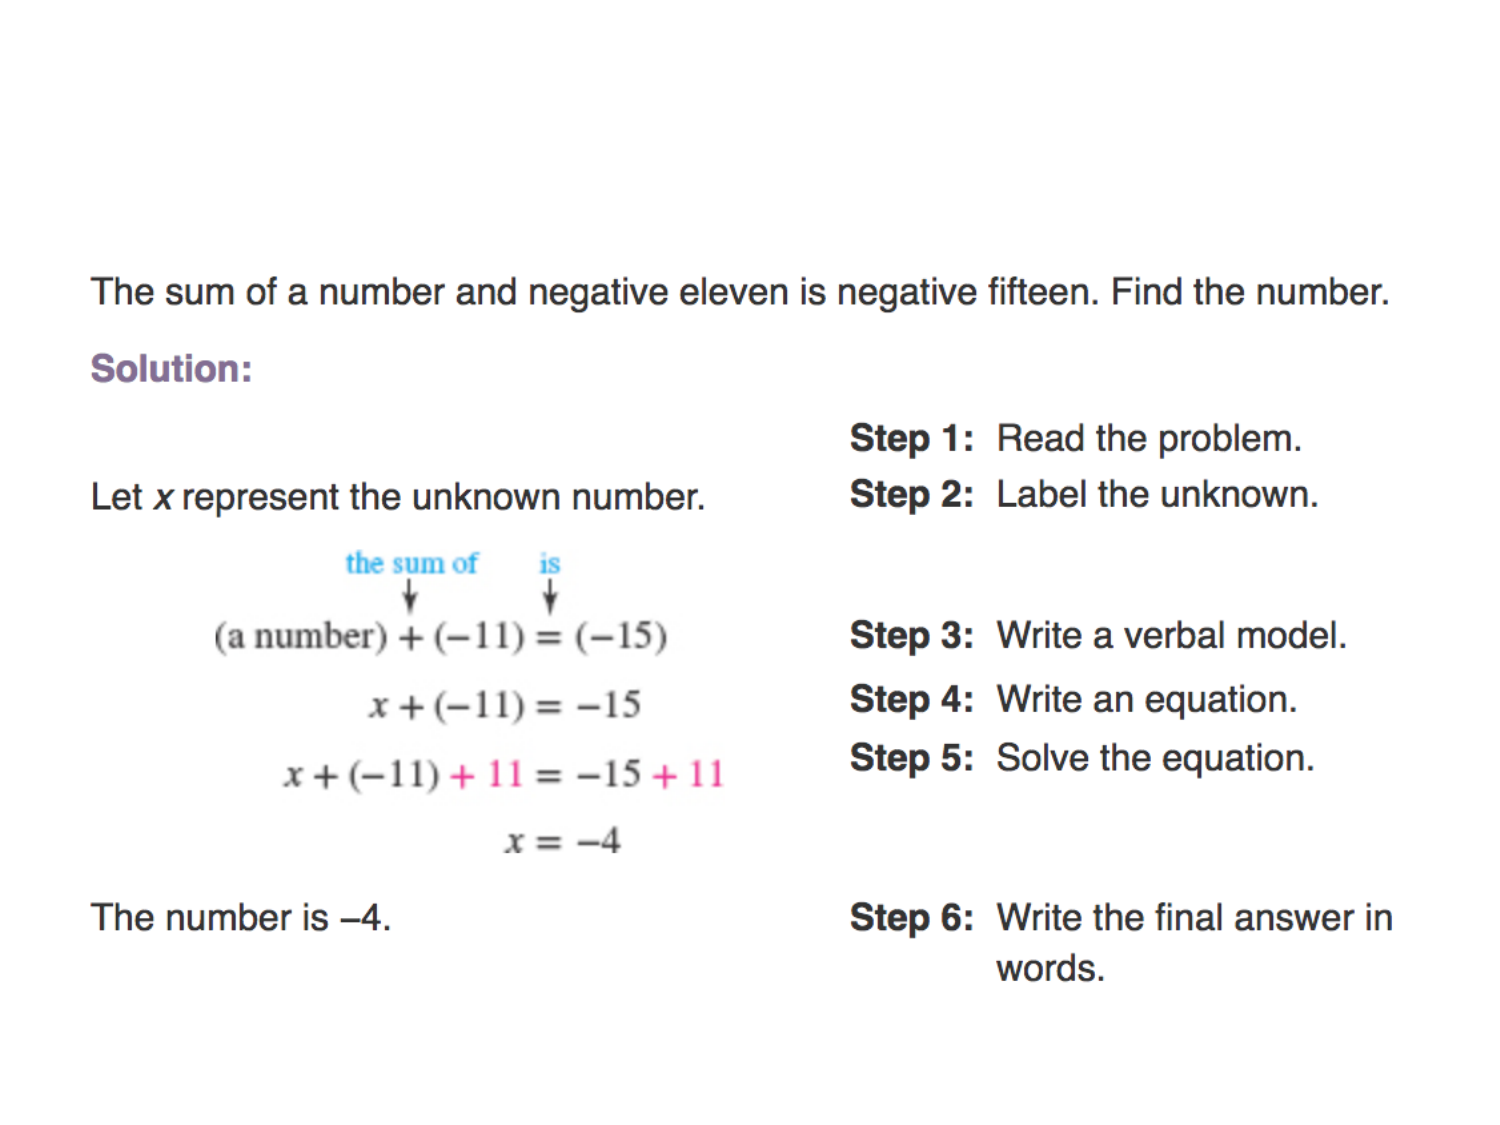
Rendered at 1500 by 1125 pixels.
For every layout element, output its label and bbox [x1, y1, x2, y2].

list [74, 262, 1426, 1006]
